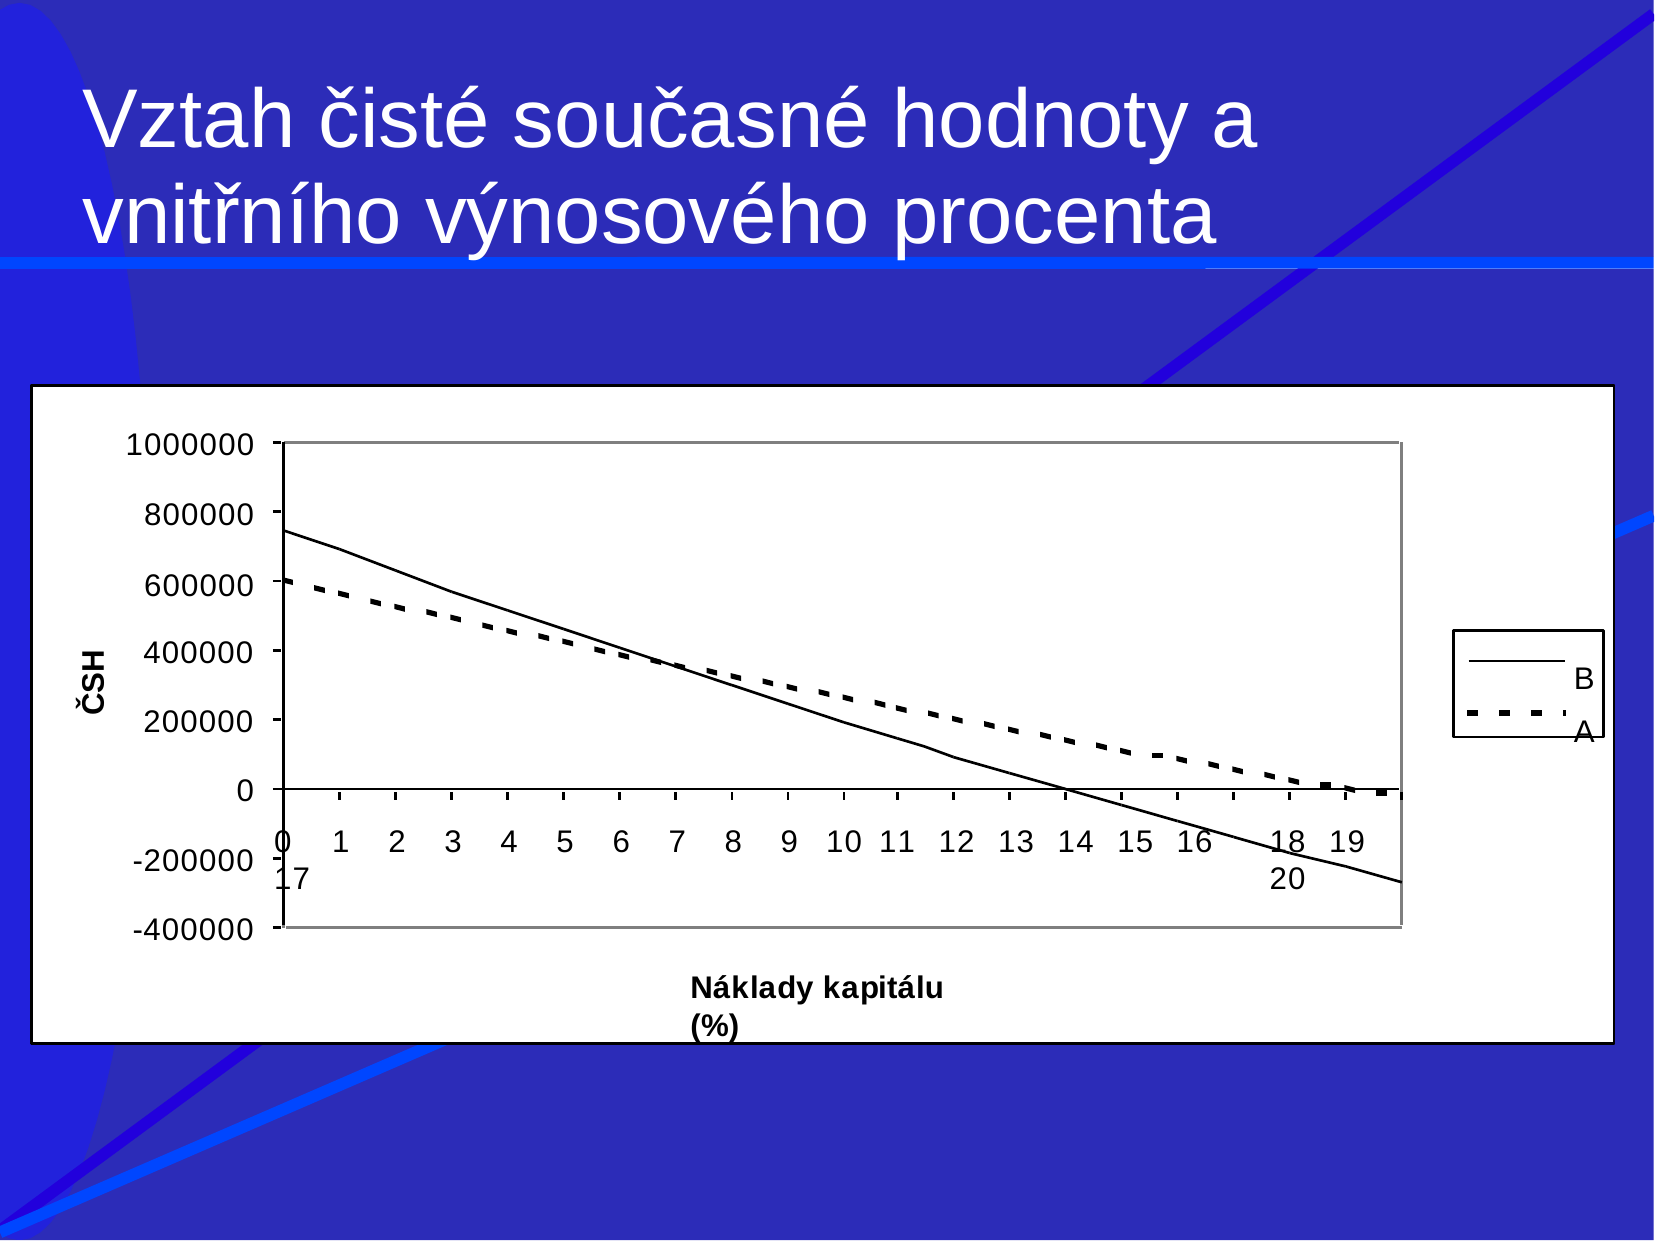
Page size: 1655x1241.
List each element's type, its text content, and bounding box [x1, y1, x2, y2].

title Vztah čisté současné hodnoty a vnitřního výnosového procenta [80, 67, 1574, 275]
text_box [31, 385, 1614, 1044]
